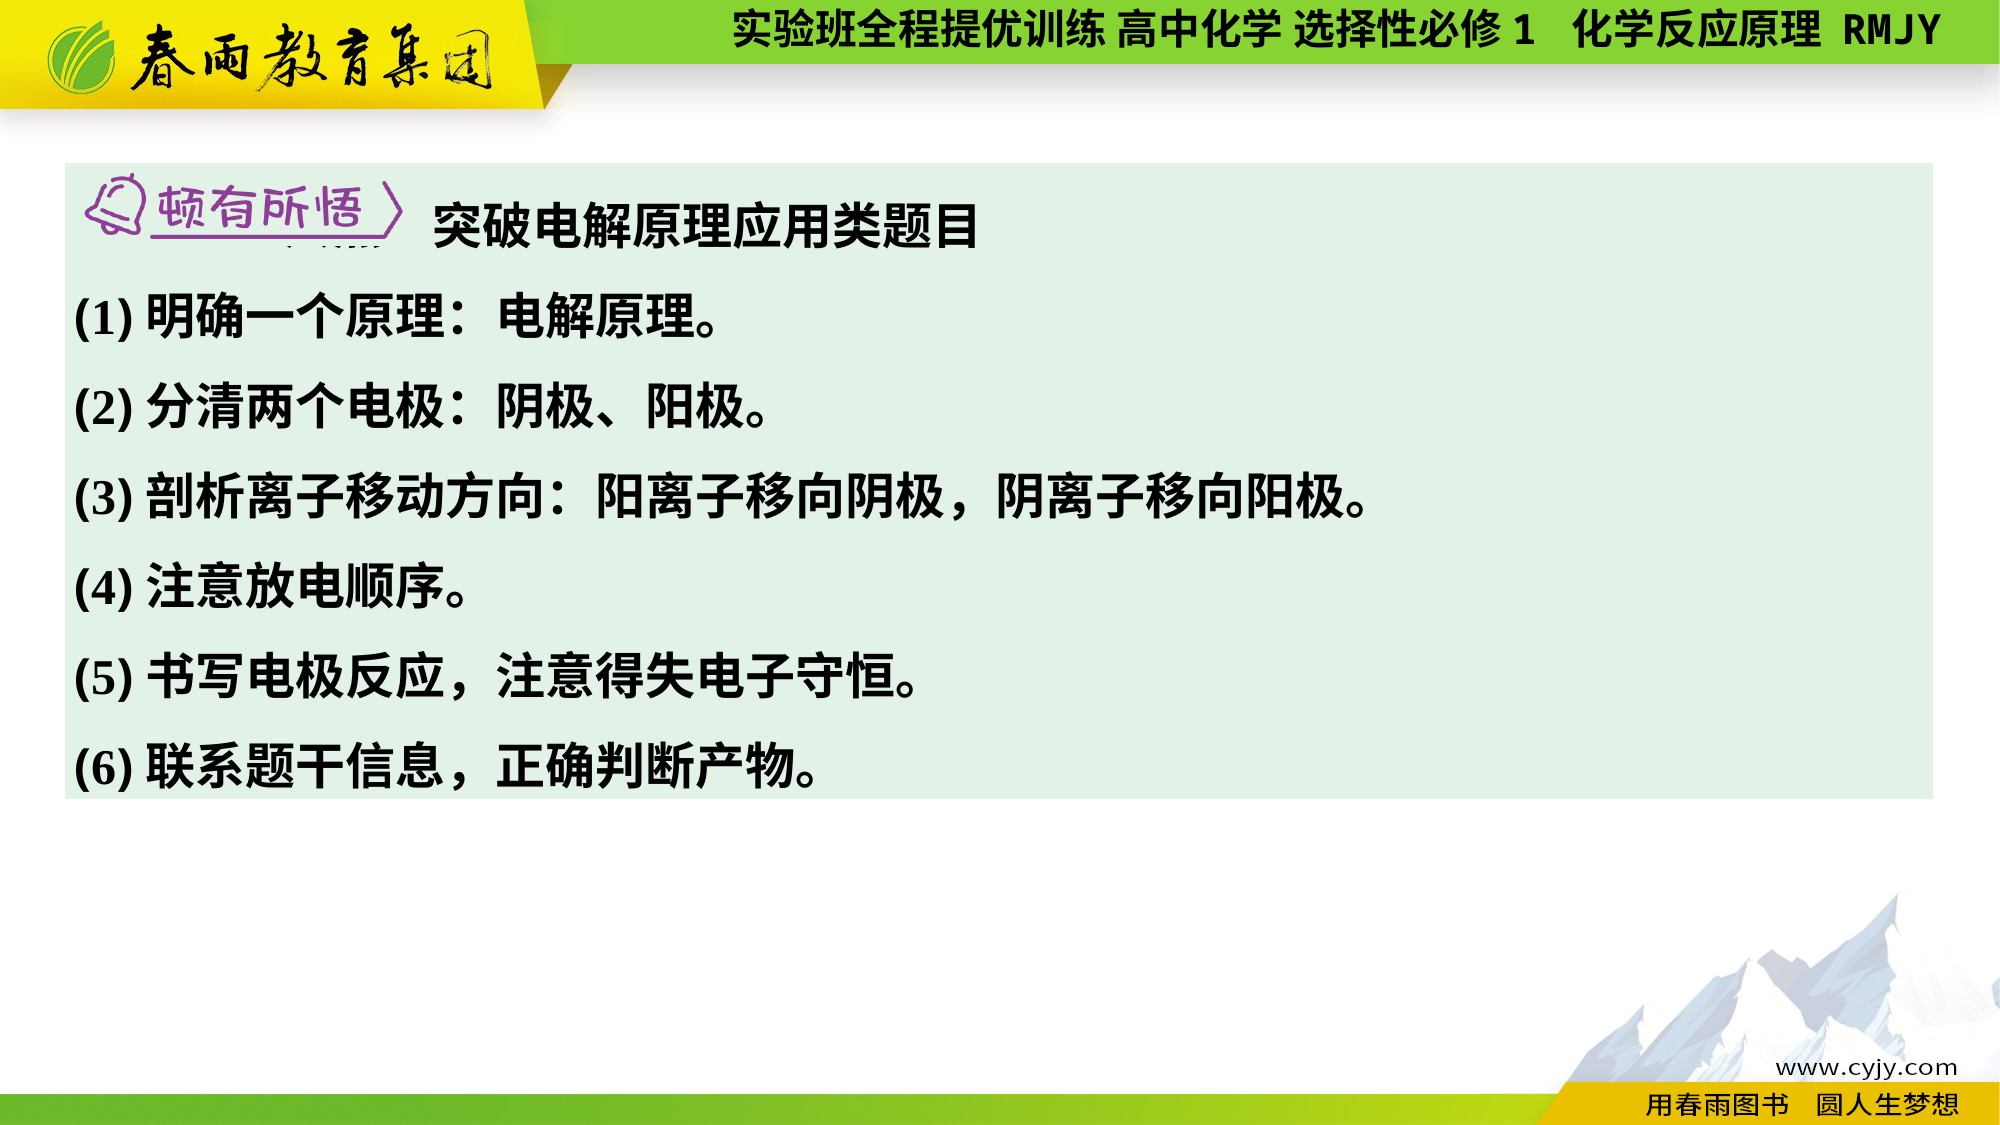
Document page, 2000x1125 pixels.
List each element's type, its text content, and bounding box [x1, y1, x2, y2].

picture [0, 0, 2000, 1125]
list “六点”突破电解原理应用类题目 (1)明确一个原理：电解原理。 (2)分清两个电极：阴极、阳极。 (3)剖析离子移动方向：阳离子移向阴极，阴离子移向阳极。 (4)注意放电顺序。 (5)书写电极反应，注意得失电子守恒。 (6)联系题干信息，正确判断产物。 [59, 156, 1944, 809]
